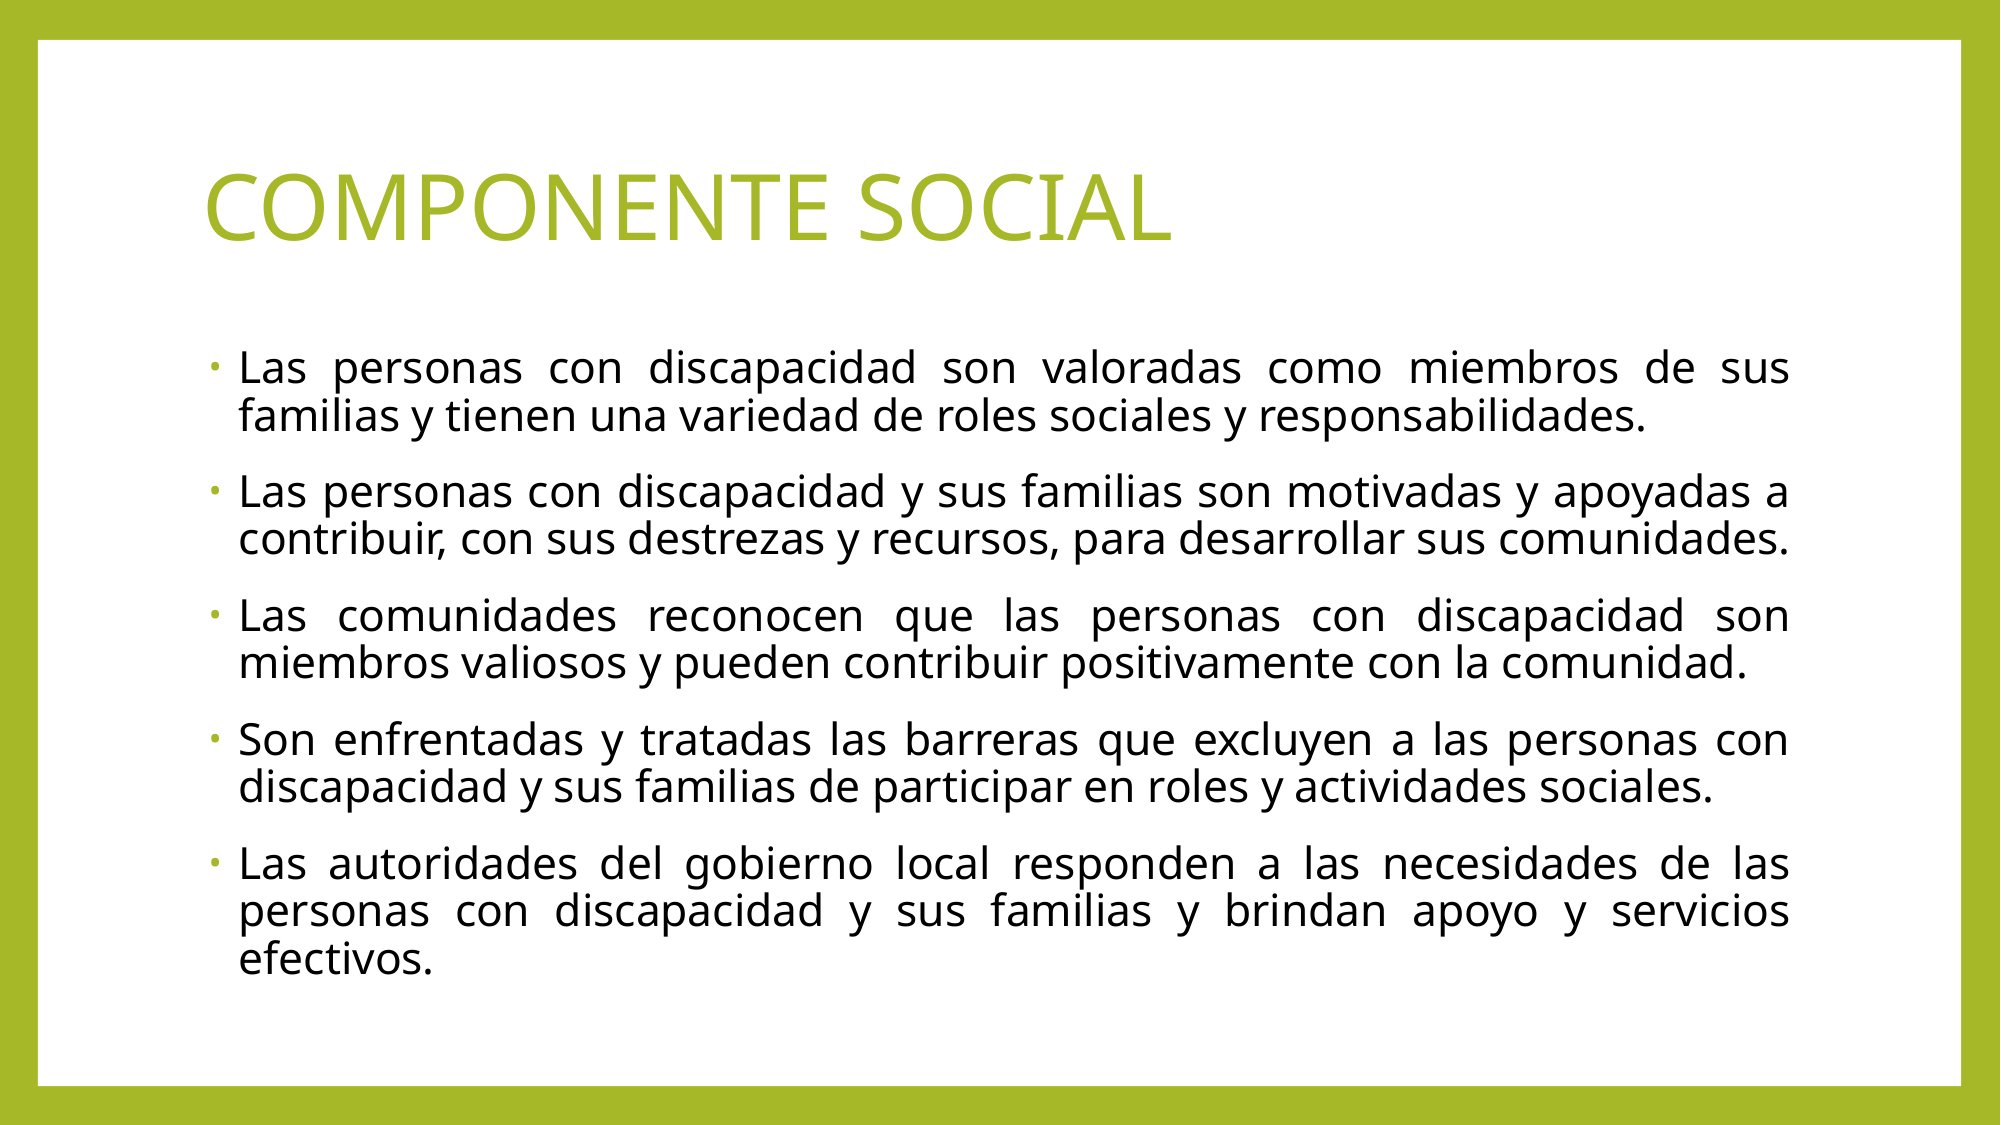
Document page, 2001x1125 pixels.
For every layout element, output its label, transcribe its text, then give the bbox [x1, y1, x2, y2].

title COMPONENTE SOCIAL [187, 99, 1808, 323]
list Las personas con discapacidad son valoradas como miembros de sus familias y tienen una variedad de roles sociales y responsabilidades. Las personas con discapacidad y sus familias son motivadas y apoyadas a contribuir, con sus destrezas y recursos, para desarrollar sus comunidades. Las comunidades reconocen que las personas con discapacidad son miembros valiosos y pueden contribuir positivamente con la comunidad. Son enfrentadas y tratadas las barreras que excluyen a las personas con discapacidad y sus familias de participar en roles y actividades sociales. Las autoridades del gobierno local responden a las necesidades de las personas con discapacidad y sus familias y brindan apoyo y servicios efectivos. [187, 337, 1808, 1000]
